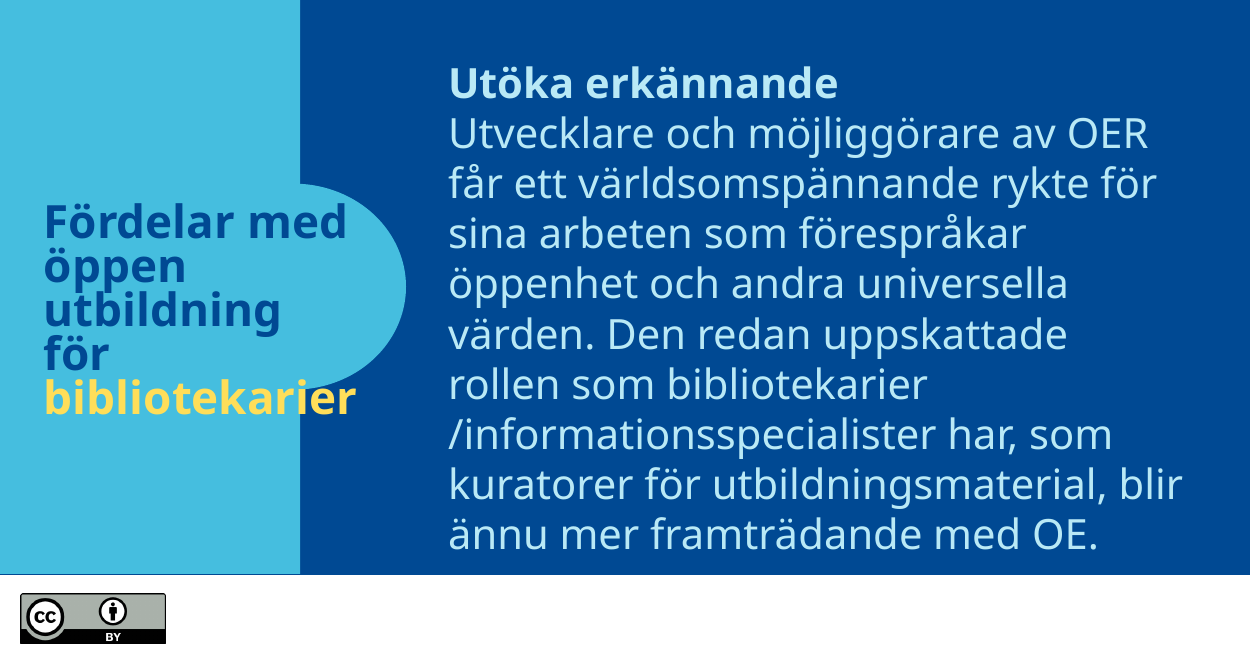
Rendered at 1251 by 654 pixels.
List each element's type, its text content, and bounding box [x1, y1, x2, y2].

text_box [373, 213, 407, 360]
text_box [252, 183, 336, 191]
text_box Fördelar med öppen utbildning för bibliotekarier [31, 191, 373, 436]
picture [20, 592, 166, 645]
text_box Utöka erkännande Utvecklare och möjliggörare av OER får ett världsomspännande rykte för sina arbeten som förespråkar öppenhet och andra universella värden. Den redan uppskattade rollen som bibliotekarier /informationsspecialister har, som kuratorer för utbildningsmaterial, blir ännu mer framträdande med OE. [435, 45, 1198, 570]
text_box [0, 582, 1250, 654]
text_box [0, 0, 301, 574]
